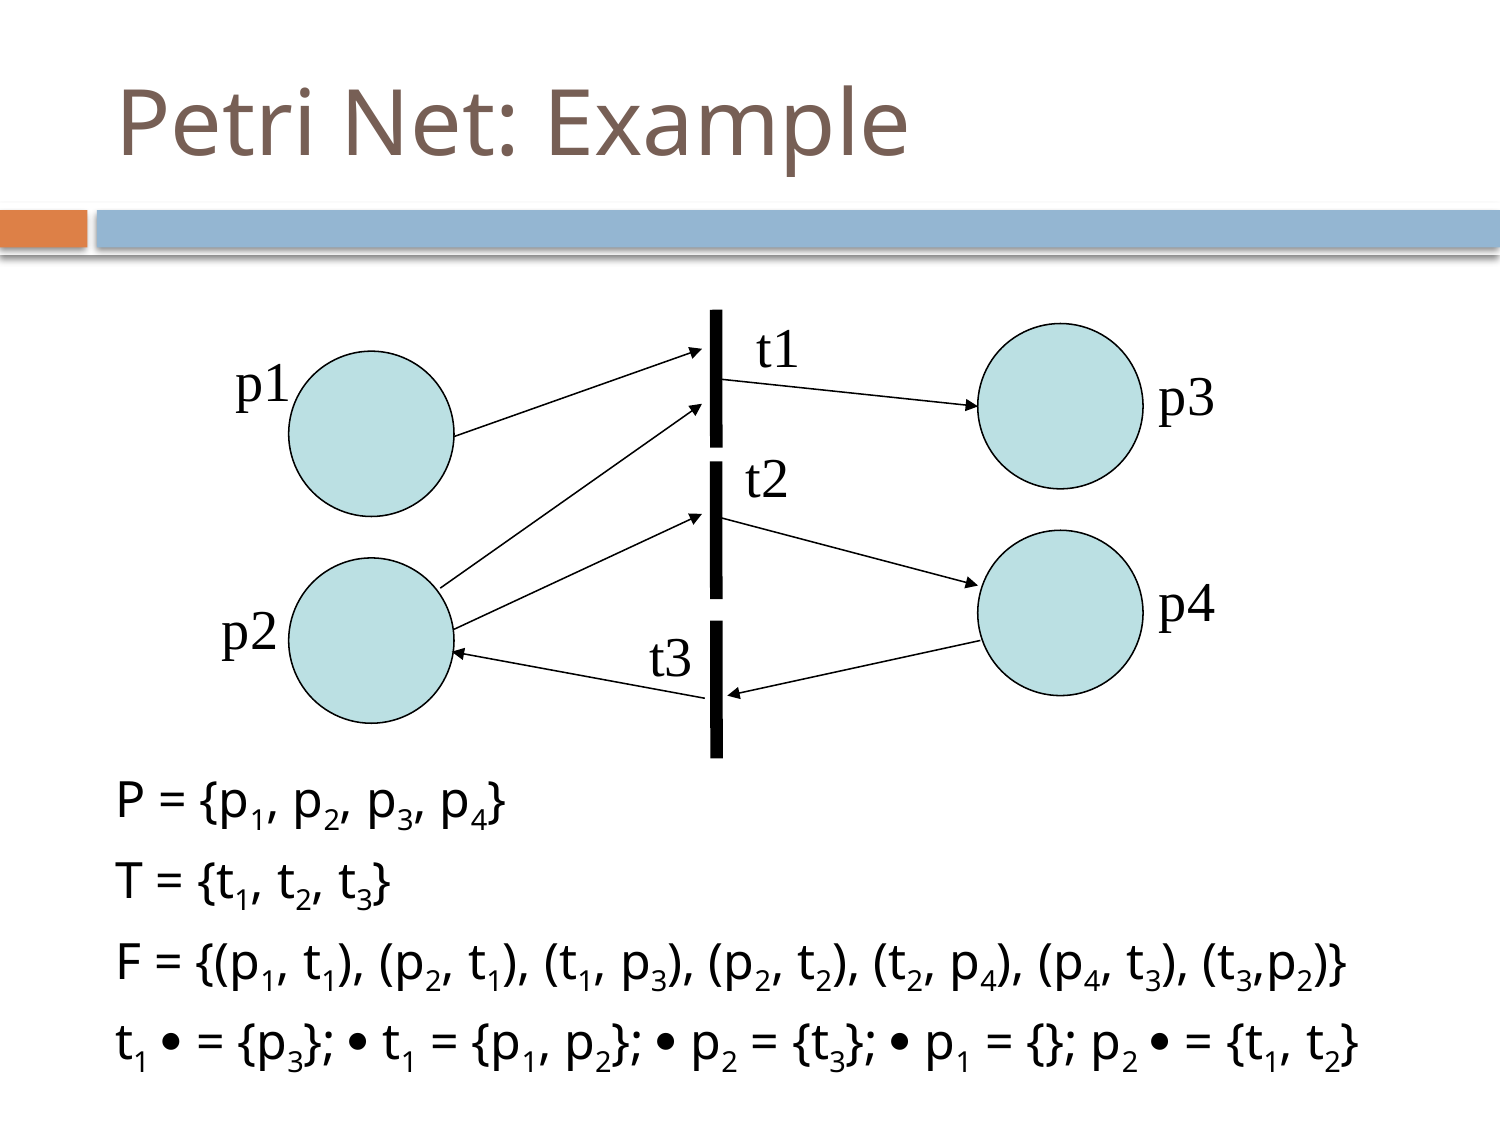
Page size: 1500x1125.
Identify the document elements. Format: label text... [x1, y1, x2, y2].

text_box [977, 530, 1144, 696]
text_box [293, 557, 455, 724]
text_box p3 [1144, 351, 1231, 434]
text_box [727, 640, 981, 700]
text_box [977, 323, 1144, 489]
text_box [454, 347, 702, 437]
text_box [451, 647, 634, 686]
text_box t2 [731, 433, 805, 517]
text_box [440, 403, 702, 589]
text_box [454, 513, 702, 630]
text_box p1 [220, 337, 308, 421]
text_box [716, 516, 979, 589]
text_box p4 [1144, 557, 1231, 641]
text_box t3 [634, 612, 709, 696]
title Petri Net: Example [100, 37, 1438, 200]
text_box [793, 387, 979, 412]
text_box p2 [207, 585, 294, 669]
text_box t1 [741, 303, 816, 387]
text_box [288, 351, 455, 517]
text_box P = {p1, p2, p3, p4} T = {t1, t2, t3} F = {(p1, t1), (p2, t1), (t1, p3), (p2, t2), (t2, p4), (p4, t3), (t3,p2)} t1  = {p3};  t1 = {p1, p2};  p2 = {t3};  p1 = {}; p2  = {t1, t2} [100, 760, 1438, 1125]
